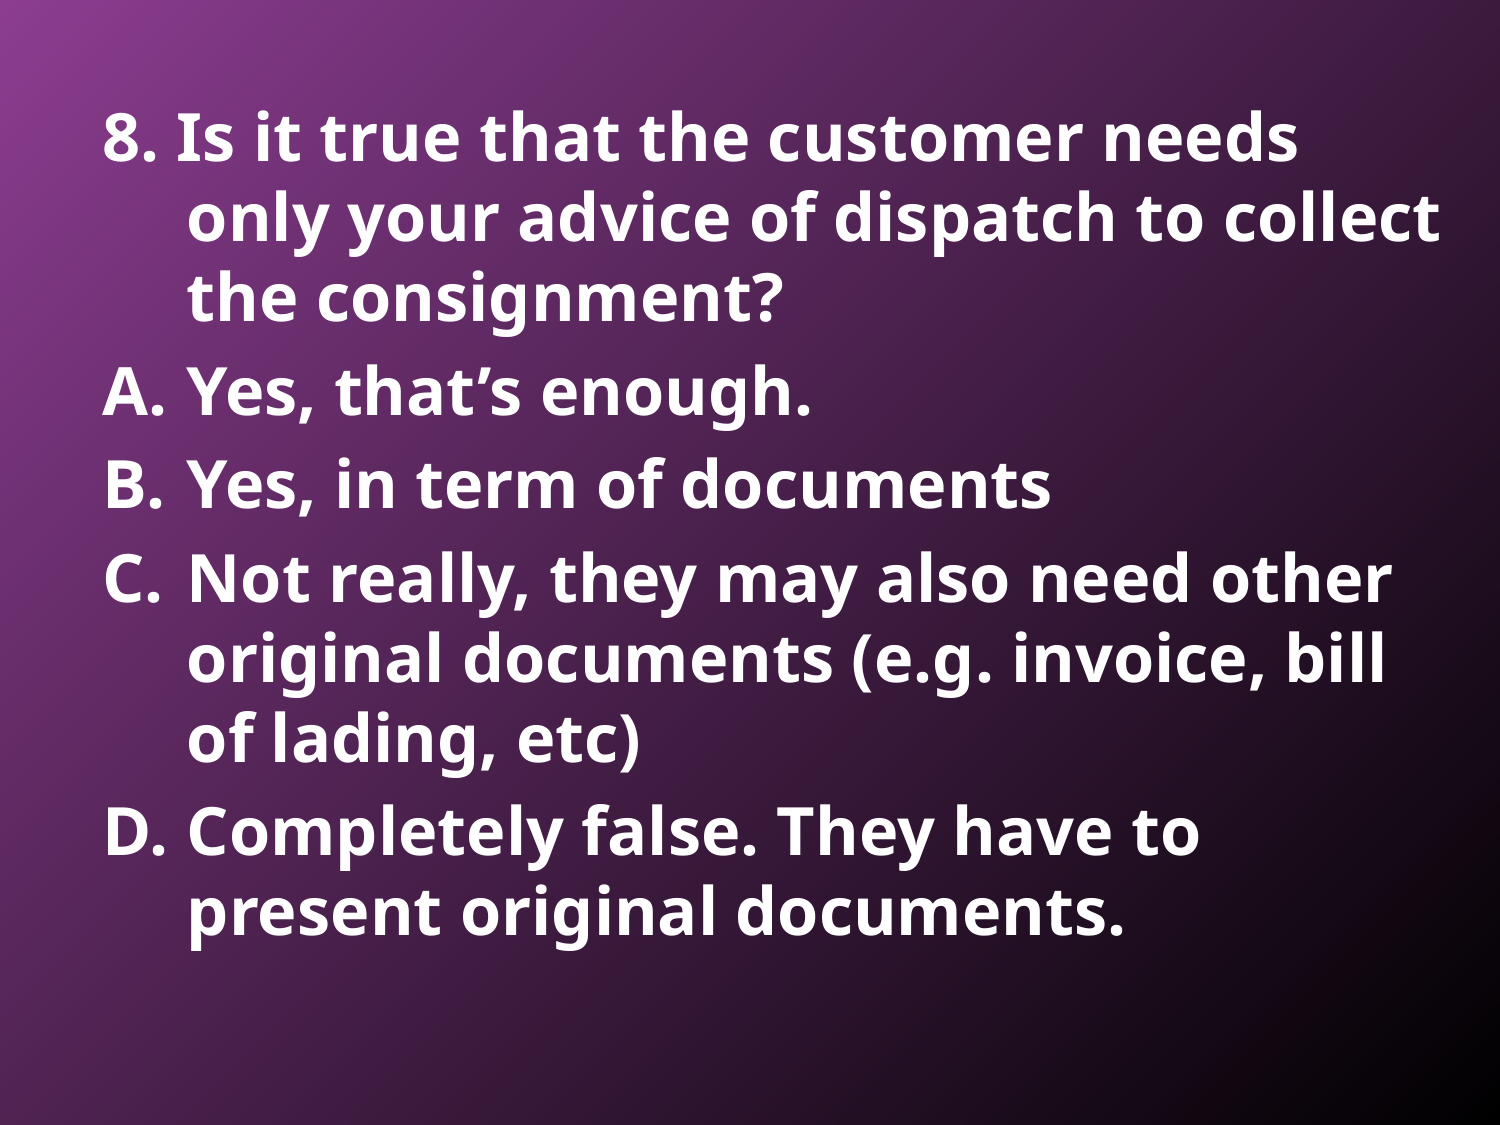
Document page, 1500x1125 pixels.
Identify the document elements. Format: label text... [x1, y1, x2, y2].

subtitle 8. Is it true that the customer needs only your advice of dispatch to collect the consignment? Yes, that’s enough. Yes, in term of documents Not really, they may also need other original documents (e.g. invoice, bill of lading, etc) Completely false. They have to present original documents. [87, 87, 1463, 1063]
